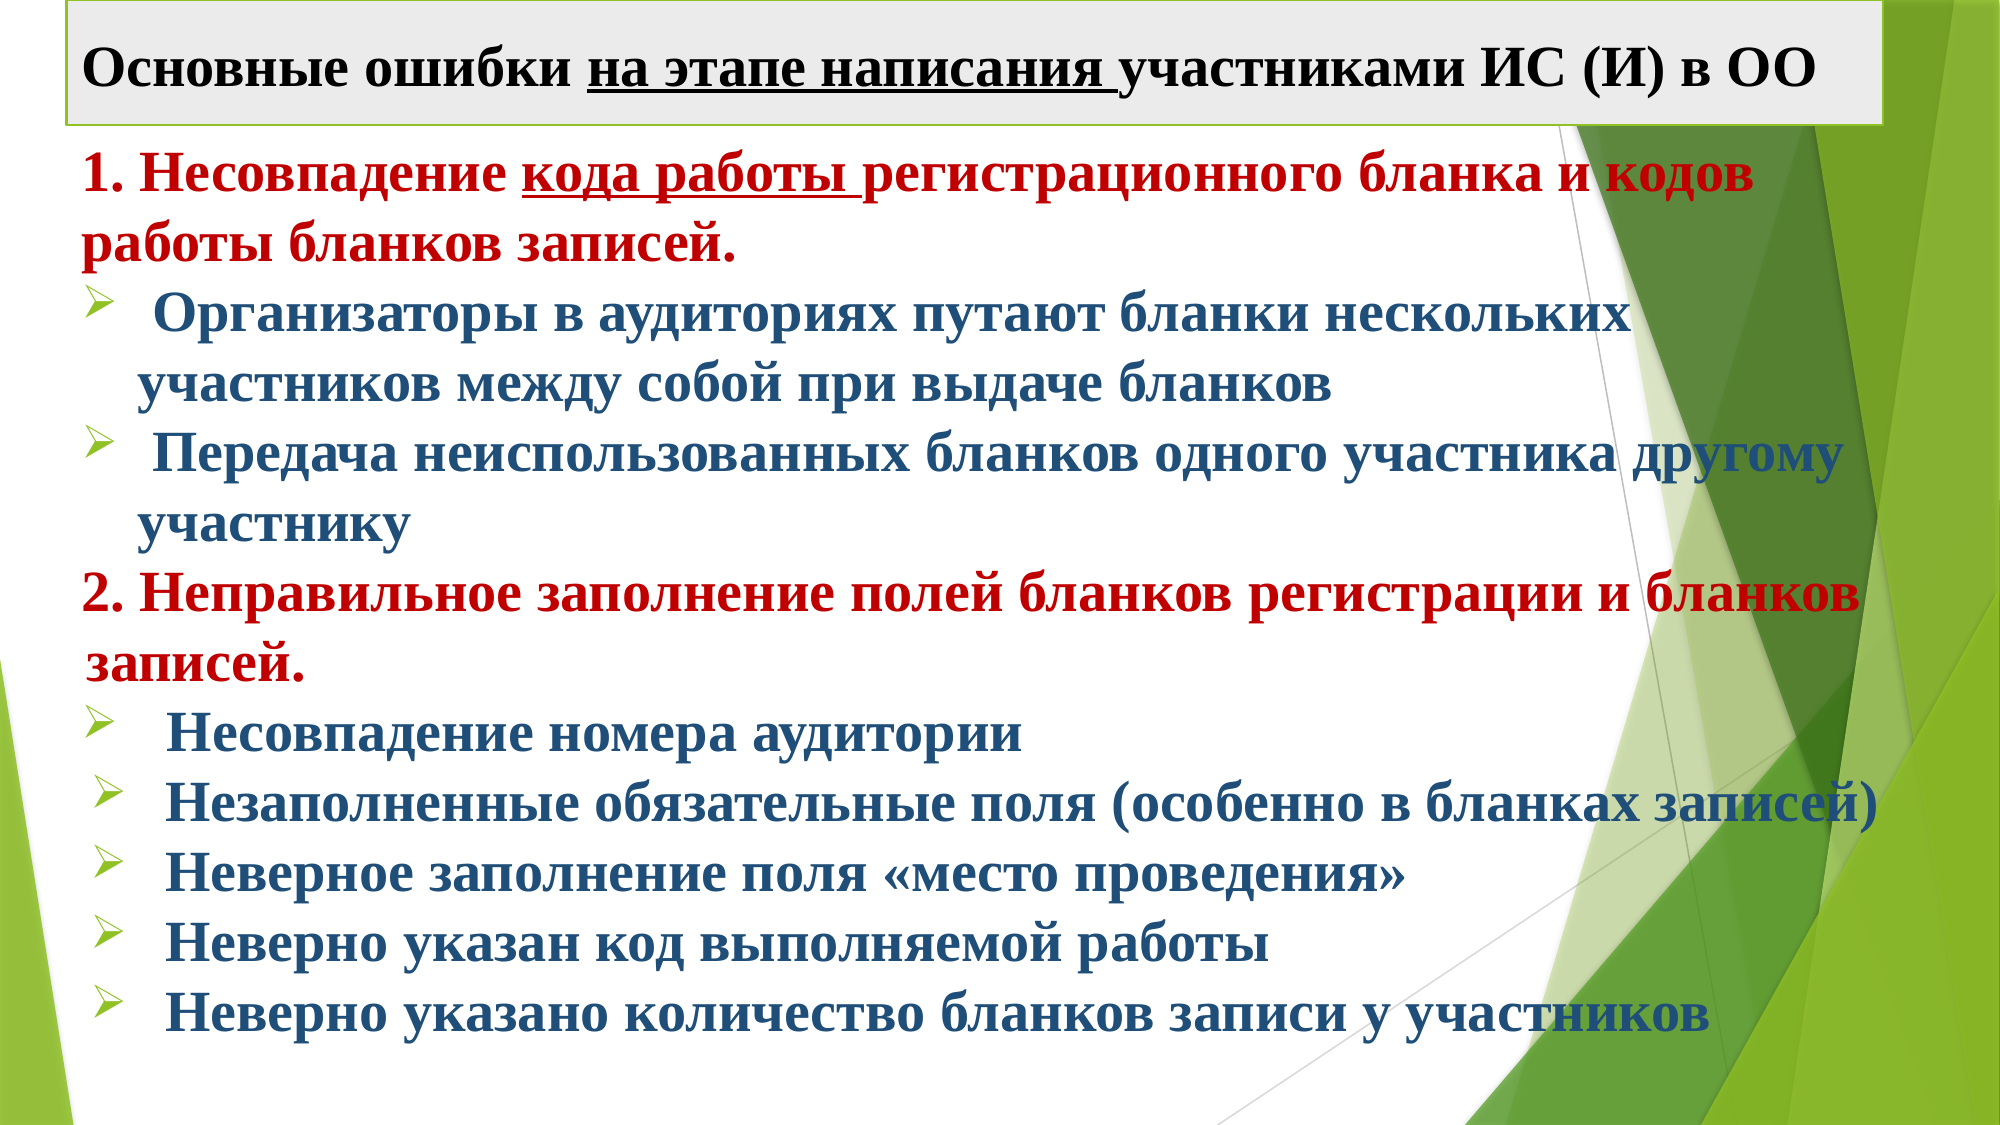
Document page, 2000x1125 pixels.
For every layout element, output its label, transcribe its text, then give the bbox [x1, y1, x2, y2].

text_box Основные ошибки на этапе написания участниками ИС (И) в ОО [65, 0, 1884, 126]
list 1. Несовпадение кода работы регистрационного бланка и кодов работы бланков записей. Организаторы в аудиториях путают бланки нескольких участников между собой при выдаче бланков Передача неиспользованных бланков одного участника другому участнику 2. Неправильное заполнение полей бланков регистрации и бланков записей. Несовпадение номера аудитории Незаполненные обязательные поля (особенно в бланках записей) Неверное заполнение поля «место проведения» Неверно указан код выполняемой работы Неверно указано количество бланков записи у участников [66, 125, 1957, 1093]
